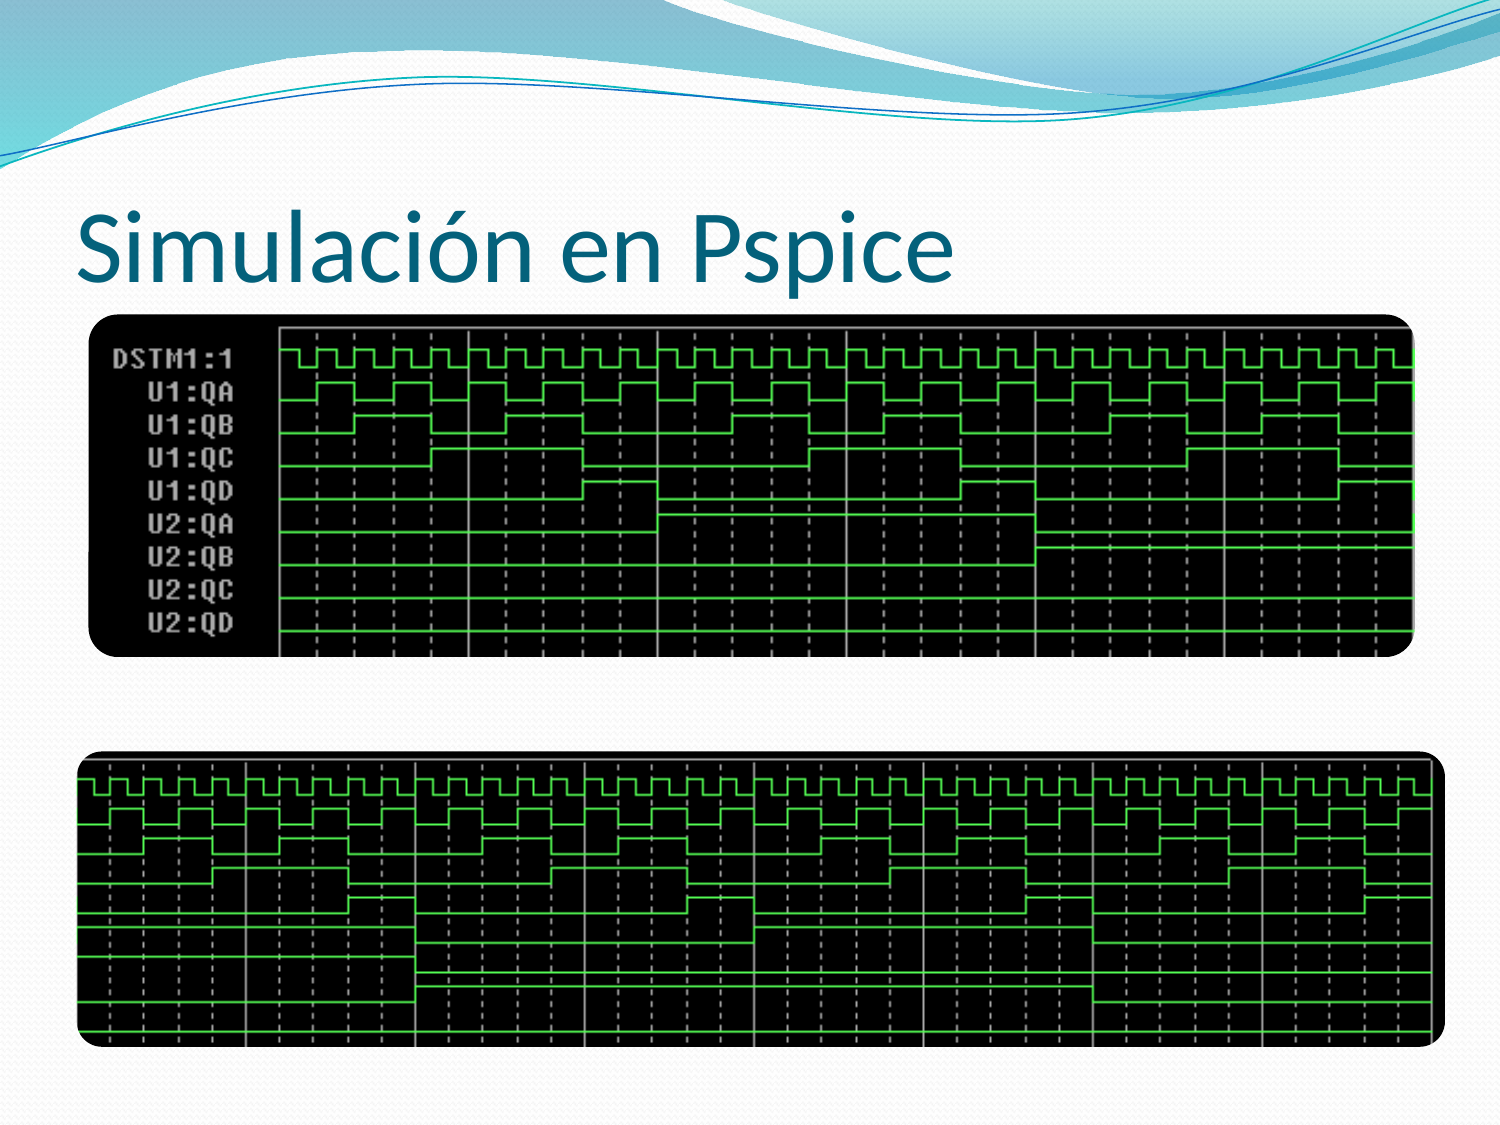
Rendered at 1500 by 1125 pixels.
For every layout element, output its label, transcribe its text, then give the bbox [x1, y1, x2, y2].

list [88, 314, 1416, 658]
title Simulación en Pspice [75, 115, 1425, 303]
picture [76, 751, 1446, 1048]
